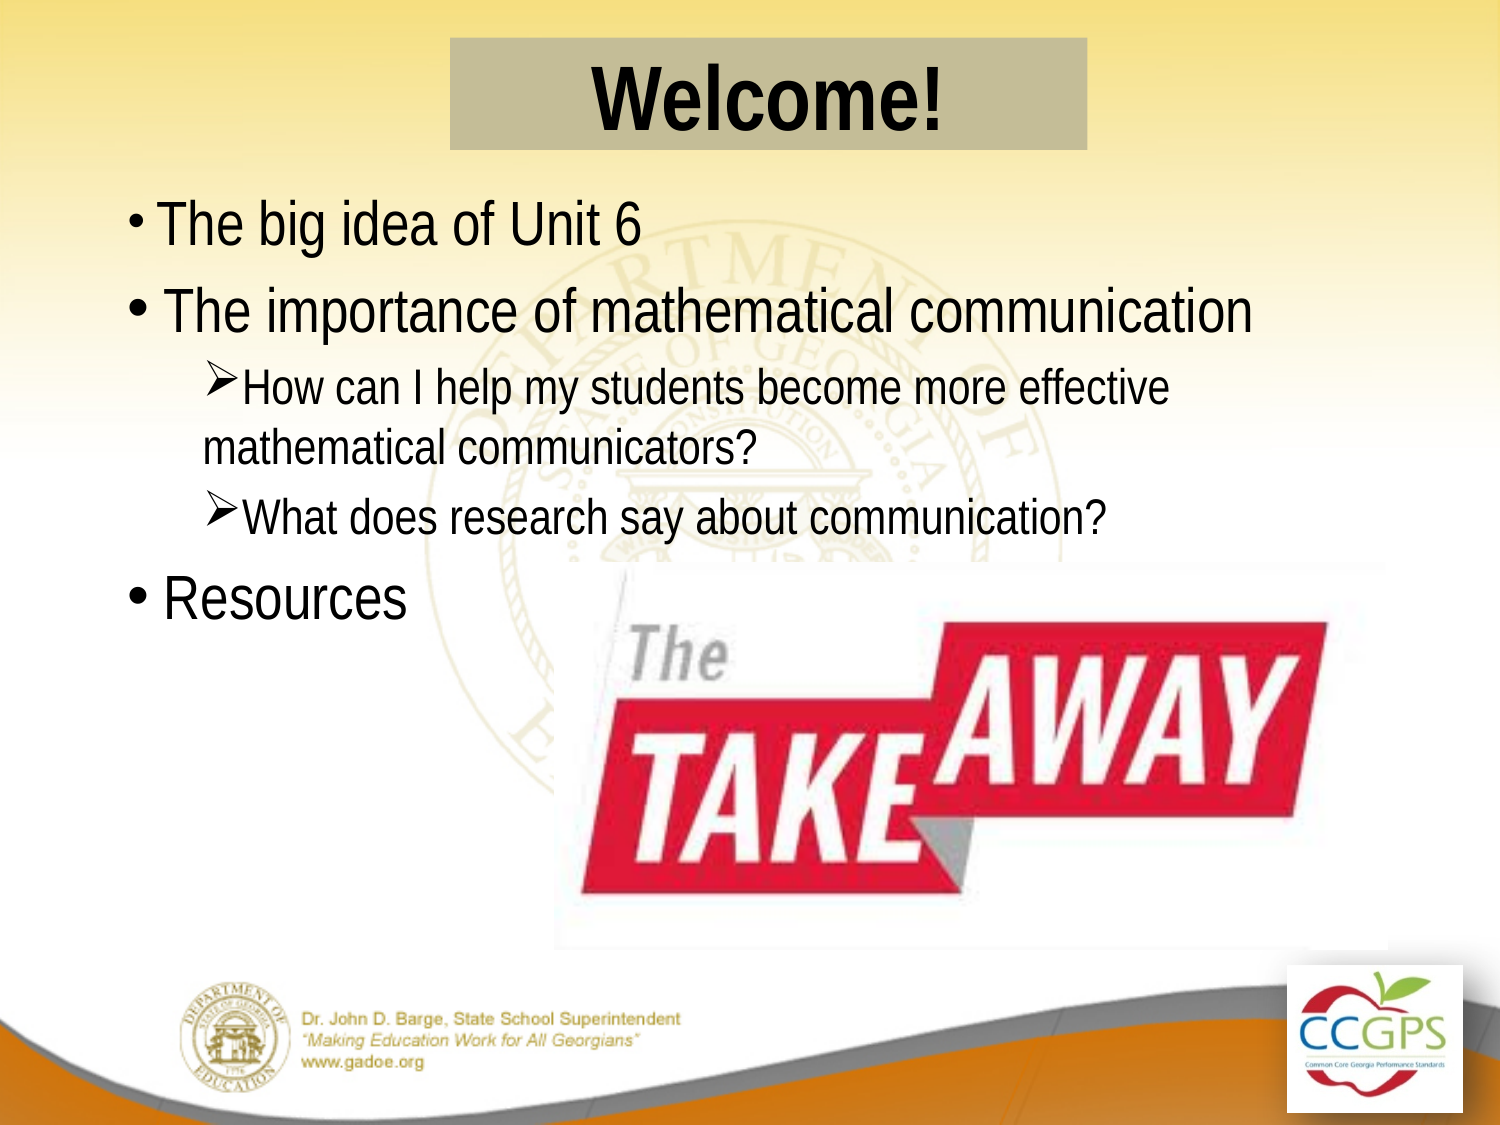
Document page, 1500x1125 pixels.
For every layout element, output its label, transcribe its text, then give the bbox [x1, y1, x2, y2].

picture [0, 0, 1500, 1125]
title Welcome! [449, 37, 1088, 151]
subtitle The big idea of Unit 6 The importance of mathematical communication How can I help my students become more effective mathematical communicators? What does research say about communication? Resources [37, 174, 1438, 638]
